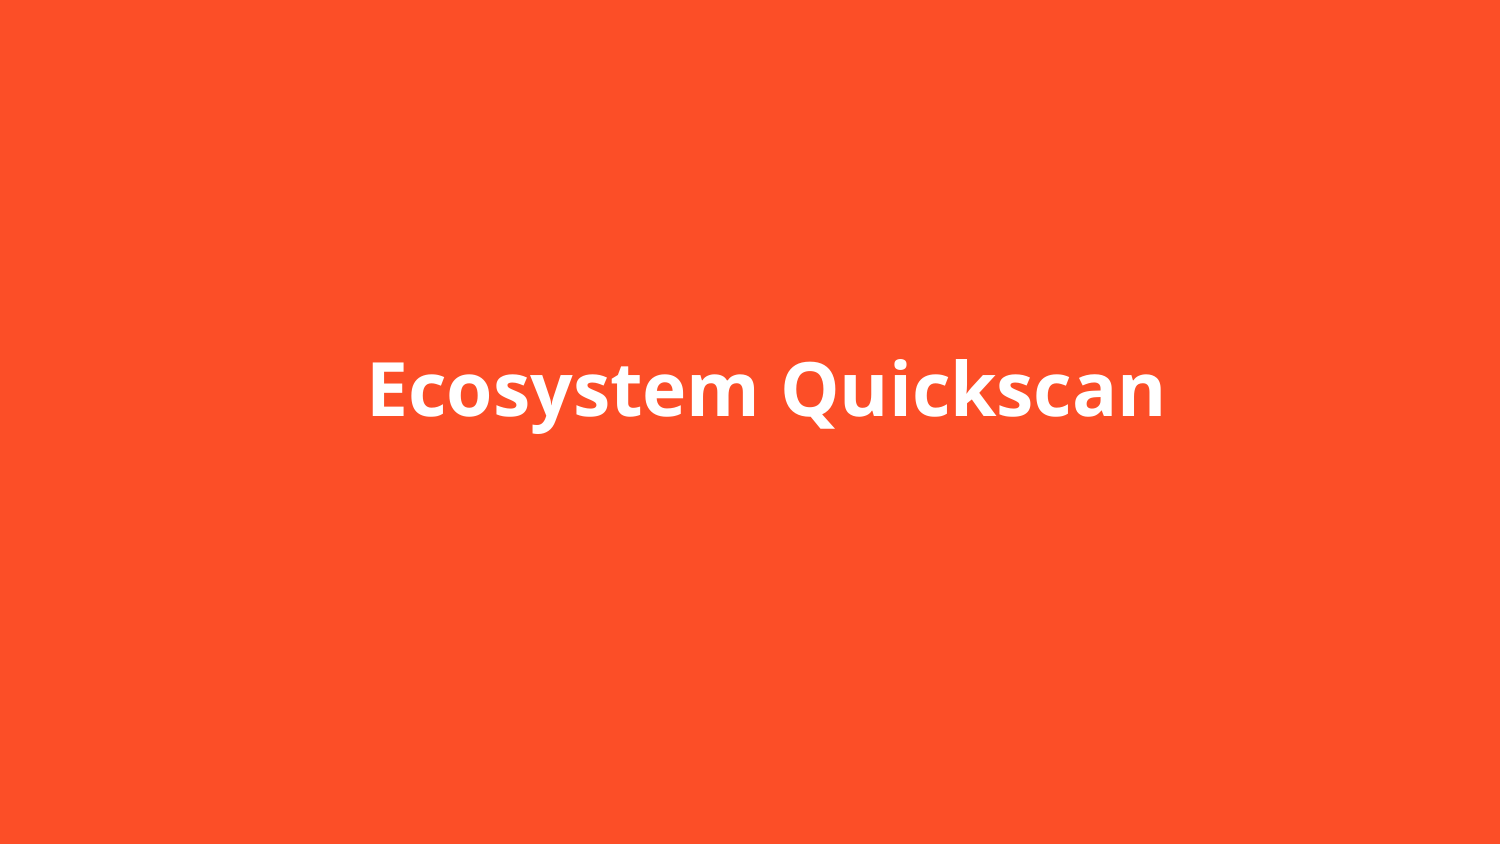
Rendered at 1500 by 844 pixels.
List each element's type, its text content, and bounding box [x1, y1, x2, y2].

text_box Ecosystem Quickscan [351, 326, 1340, 447]
